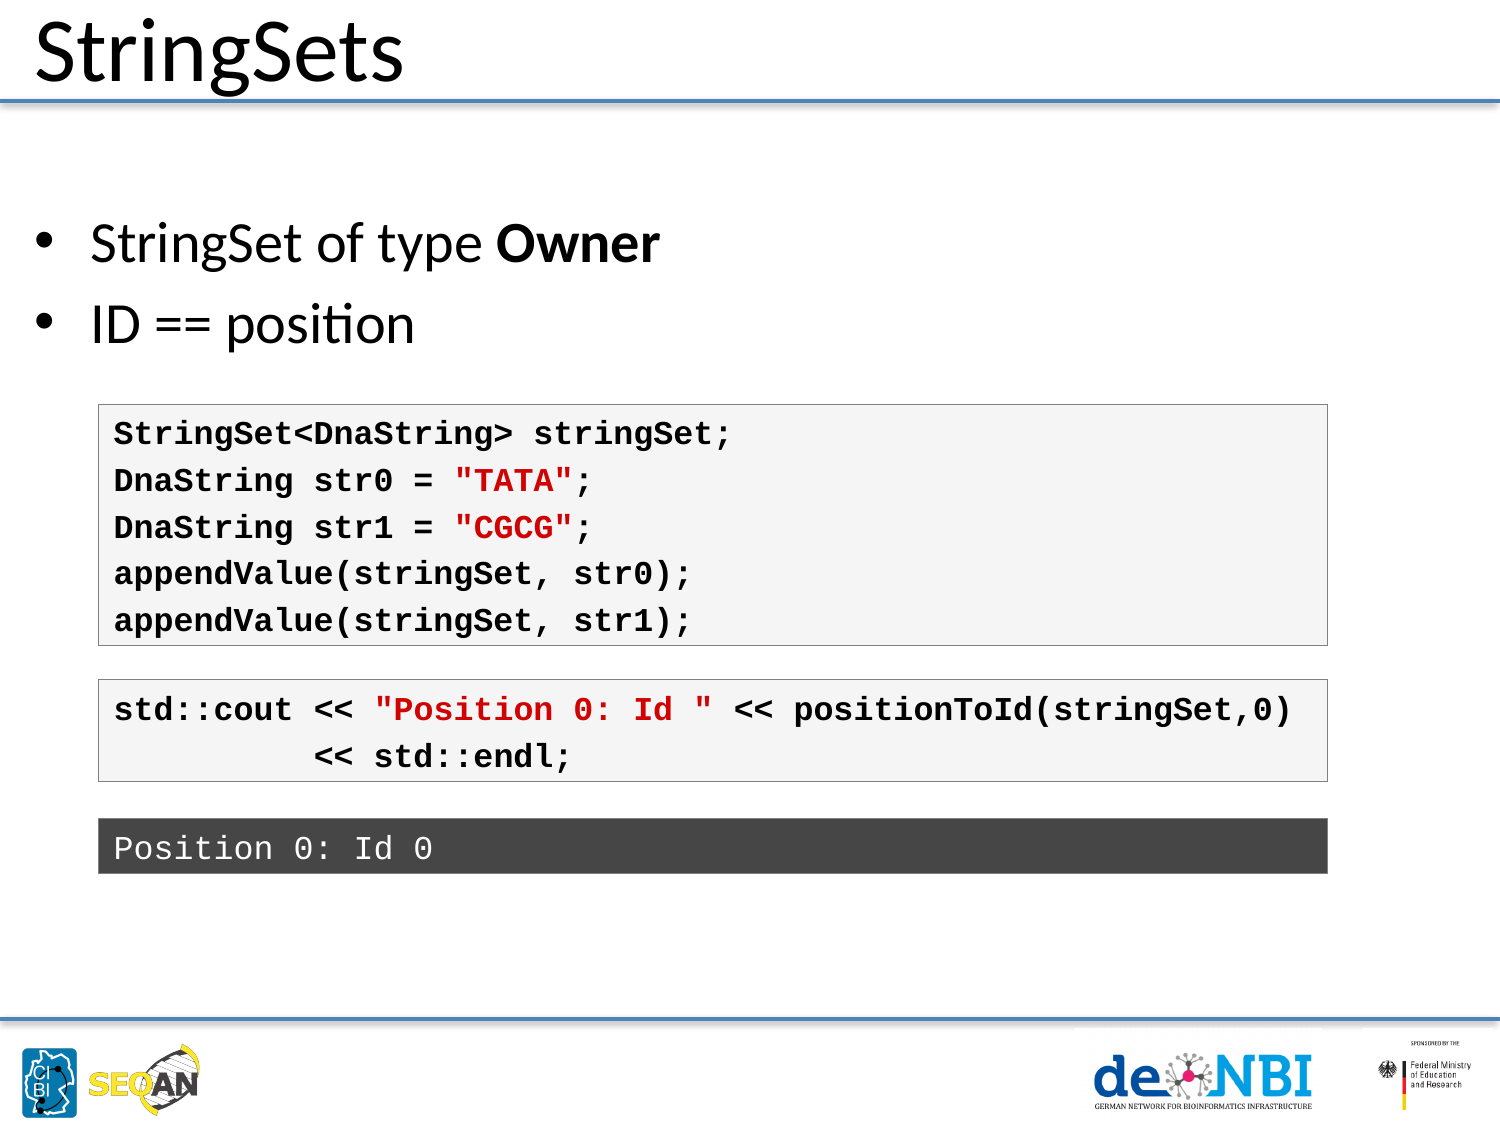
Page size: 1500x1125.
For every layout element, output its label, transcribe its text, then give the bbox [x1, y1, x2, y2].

text_box StringSet of type Owner ID == position [19, 196, 1370, 862]
picture [75, 1042, 202, 1121]
picture [31, 1060, 40, 1071]
picture [40, 1051, 48, 1059]
text_box StringSet<DnaString> stringSet; DnaString str0 = "TATA"; DnaString str1 = "CGCG"; appendValue(stringSet, str0); appendValue(stringSet, str1); [98, 404, 1328, 646]
text_box StringSets [19, 0, 1370, 119]
text_box Position 0: Id 0 [98, 818, 1328, 874]
text_box std::cout << "Position 0: Id " << positionToId(stringSet,0) << std::endl; [98, 679, 1328, 782]
picture [1074, 1028, 1322, 1122]
picture [33, 1108, 44, 1113]
